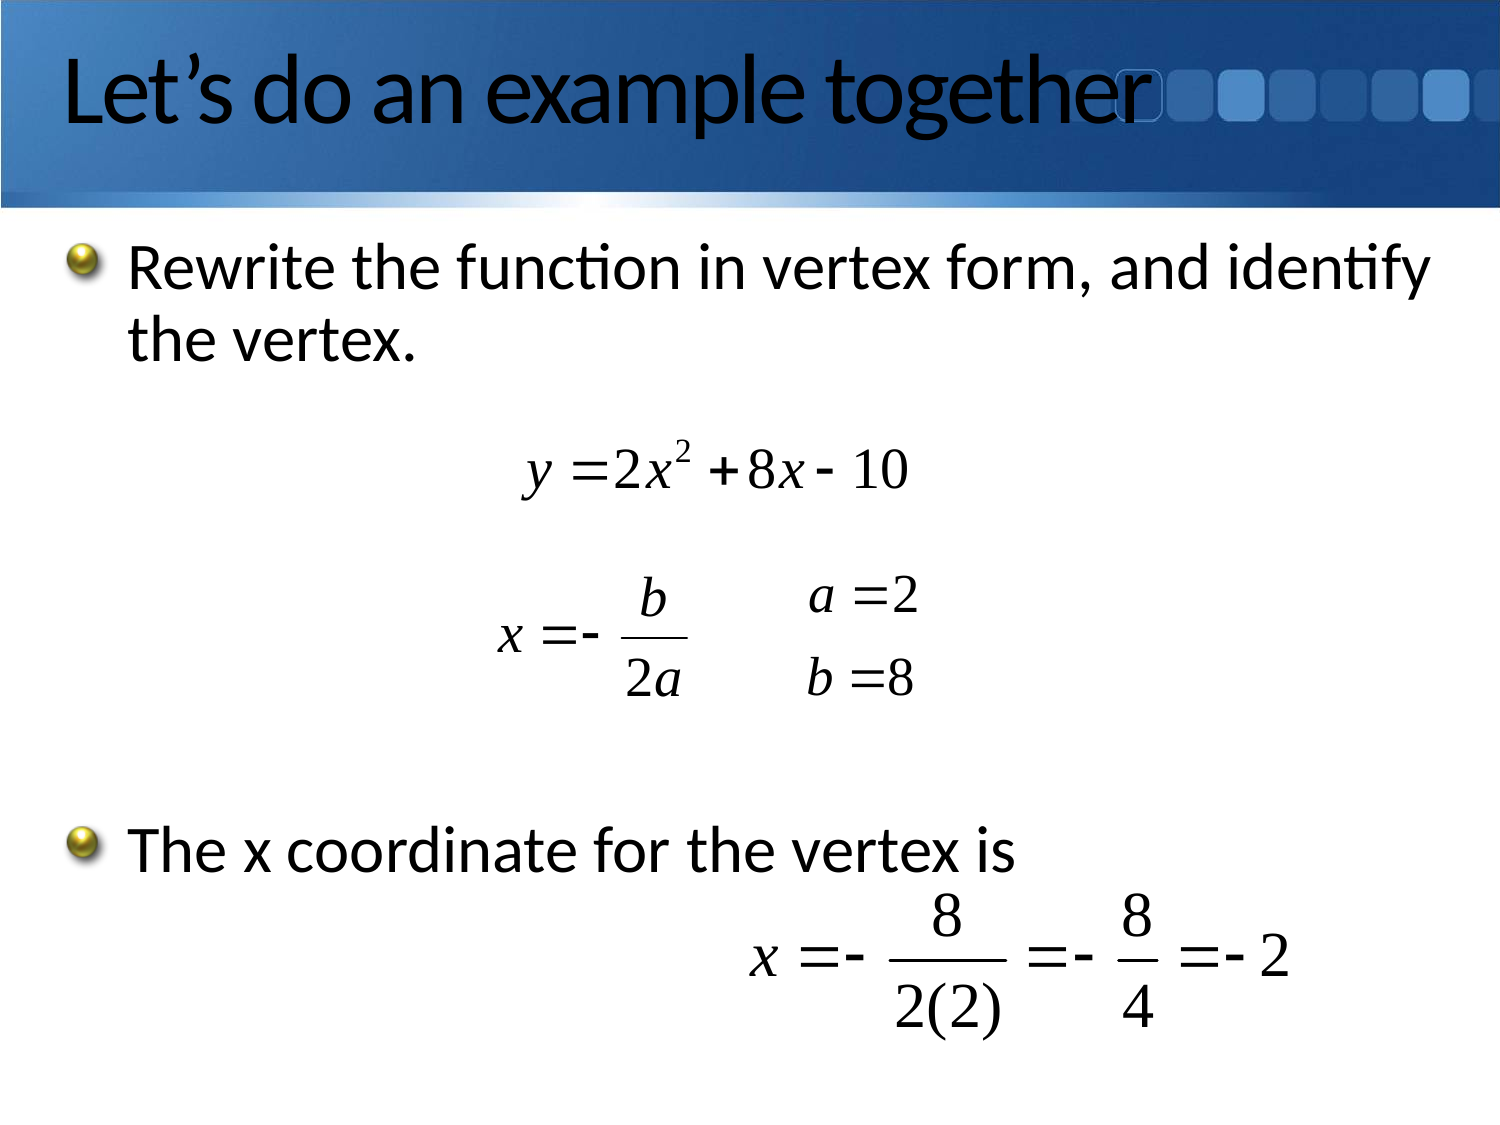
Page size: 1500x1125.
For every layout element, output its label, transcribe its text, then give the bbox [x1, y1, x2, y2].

picture [0, 0, 1500, 1125]
list Rewrite the function in vertex form, and identify the vertex. The x coordinate for the vertex is [62, 231, 1438, 595]
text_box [487, 562, 701, 710]
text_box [737, 874, 1301, 1052]
title Let’s do an example together [62, 37, 1438, 147]
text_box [799, 562, 929, 710]
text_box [512, 424, 921, 513]
